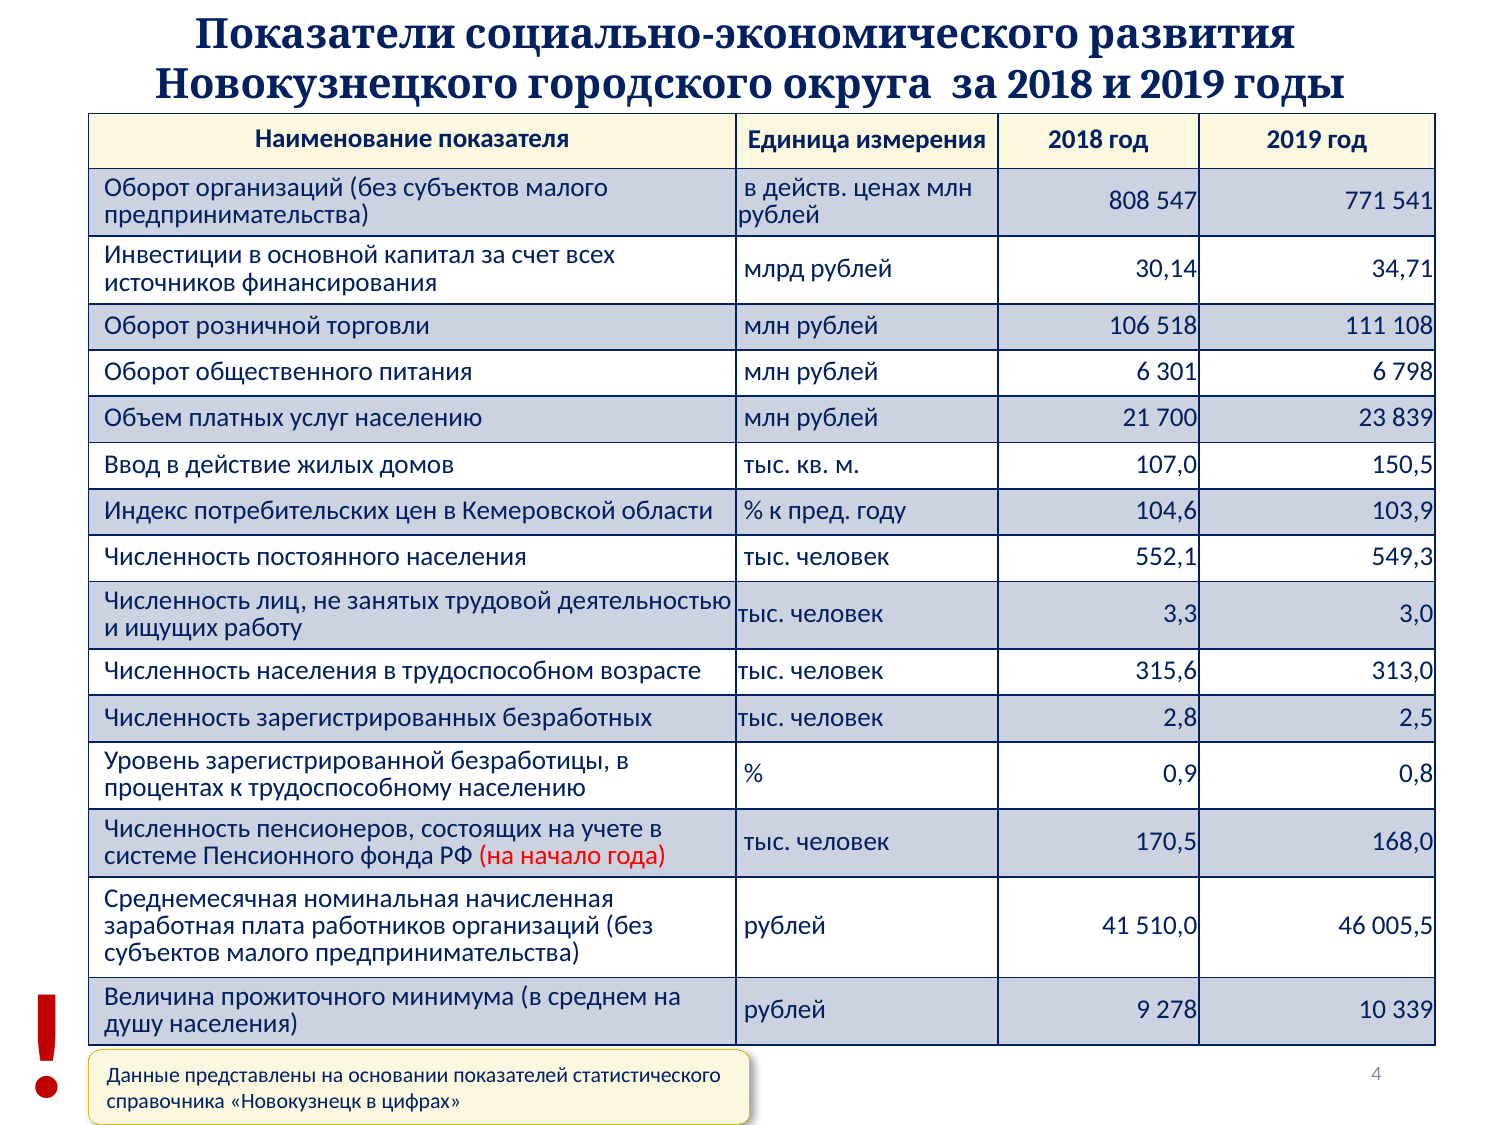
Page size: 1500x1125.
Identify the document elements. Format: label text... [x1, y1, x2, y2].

table_cell тыс. кв. м. [737, 443, 997, 488]
table_cell 41 510,0 [999, 878, 1198, 977]
table_cell млрд рублей [737, 237, 997, 303]
table_cell 0,9 [999, 743, 1198, 808]
table_cell 315,6 [999, 650, 1198, 694]
table_cell тыс. человек [737, 650, 997, 694]
table_cell 107,0 [999, 443, 1198, 488]
table_cell тыс. человек [737, 536, 997, 581]
table_header Наименование показателя [89, 115, 735, 168]
table_header 2019 год [1200, 115, 1434, 168]
table_cell Уровень зарегистрированной безработицы, в процентах к трудоспособному населению [89, 743, 735, 808]
table_cell Индекс потребительских цен в Кемеровской области [89, 490, 735, 534]
table_cell Численность лиц, не занятых трудовой деятельностью и ищущих работу [89, 582, 735, 648]
table_cell Среднемесячная номинальная начисленная заработная плата работников организаций (без субъектов малого предпринимательства) [89, 878, 735, 977]
table_cell 808 547 [999, 169, 1198, 235]
table_cell 30,14 [999, 237, 1198, 303]
table_cell 103,9 [1200, 490, 1434, 534]
table_cell Оборот розничной торговли [89, 305, 735, 349]
table_cell % к пред. году [737, 490, 997, 534]
table_cell Ввод в действие жилых домов [89, 443, 735, 488]
slide_number 4 [1059, 1042, 1397, 1103]
table_cell % [737, 743, 997, 808]
table_cell 2,5 [1200, 696, 1434, 741]
table_cell 3,0 [1200, 582, 1434, 648]
table_cell Численность пенсионеров, состоящих на учете в системе Пенсионного фонда РФ (на начало года) [89, 810, 735, 876]
text_box ! [0, 940, 95, 1087]
table_cell Численность постоянного населения [89, 536, 735, 581]
table_cell 46 005,5 [1200, 878, 1434, 977]
table_cell 168,0 [1200, 810, 1434, 876]
table_cell 6 301 [999, 351, 1198, 395]
table_cell 111 108 [1200, 305, 1434, 349]
table_cell Величина прожиточного минимума (в среднем на душу населения) [95, 978, 735, 1044]
table_cell 3,3 [999, 582, 1198, 648]
table_cell 104,6 [999, 490, 1198, 534]
table_cell 170,5 [999, 810, 1198, 876]
table_cell рублей [737, 878, 997, 977]
table_cell 34,71 [1200, 237, 1434, 303]
table_cell в действ. ценах млн рублей [737, 169, 997, 235]
table_cell 23 839 [1200, 397, 1434, 442]
table_cell Оборот общественного питания [89, 351, 735, 395]
table_cell 552,1 [999, 536, 1198, 581]
table_cell Объем платных услуг населению [89, 397, 735, 442]
table_cell 313,0 [1200, 650, 1434, 694]
table_cell Численность зарегистрированных безработных [89, 696, 735, 741]
table_cell 150,5 [1200, 443, 1434, 488]
table_cell Численность населения в трудоспособном возрасте [89, 650, 735, 694]
table_cell тыс. человек [737, 696, 997, 741]
table_cell 0,8 [1200, 743, 1434, 808]
table_cell 2,8 [999, 696, 1198, 741]
table_cell 9 278 [999, 978, 1198, 1044]
table_header Единица измерения [737, 115, 997, 168]
table_cell млн рублей [737, 305, 997, 349]
table_cell 106 518 [999, 305, 1198, 349]
table_header 2018 год [999, 115, 1198, 168]
table_cell 771 541 [1200, 169, 1434, 235]
table_cell 10 339 [1200, 978, 1434, 1044]
table_cell рублей [737, 978, 997, 1044]
table_cell Инвестиции в основной капитал за счет всех источников финансирования [89, 237, 735, 303]
table_cell тыс. человек [737, 582, 997, 648]
table_cell Оборот организаций (без субъектов малого предпринимательства) [89, 169, 735, 235]
text_box Данные представлены на основании показателей статистического справочника «Новокузнецк в цифрах» [88, 1049, 751, 1125]
text_box Показатели социально-экономического развития Новокузнецкого городского округа за 2018 и 2019 годы [0, 0, 1500, 115]
table_cell 549,3 [1200, 536, 1434, 581]
table_cell 6 798 [1200, 351, 1434, 395]
table_cell 21 700 [999, 397, 1198, 442]
table_cell млн рублей [737, 397, 997, 442]
table_cell тыс. человек [737, 810, 997, 876]
table_cell млн рублей [737, 351, 997, 395]
